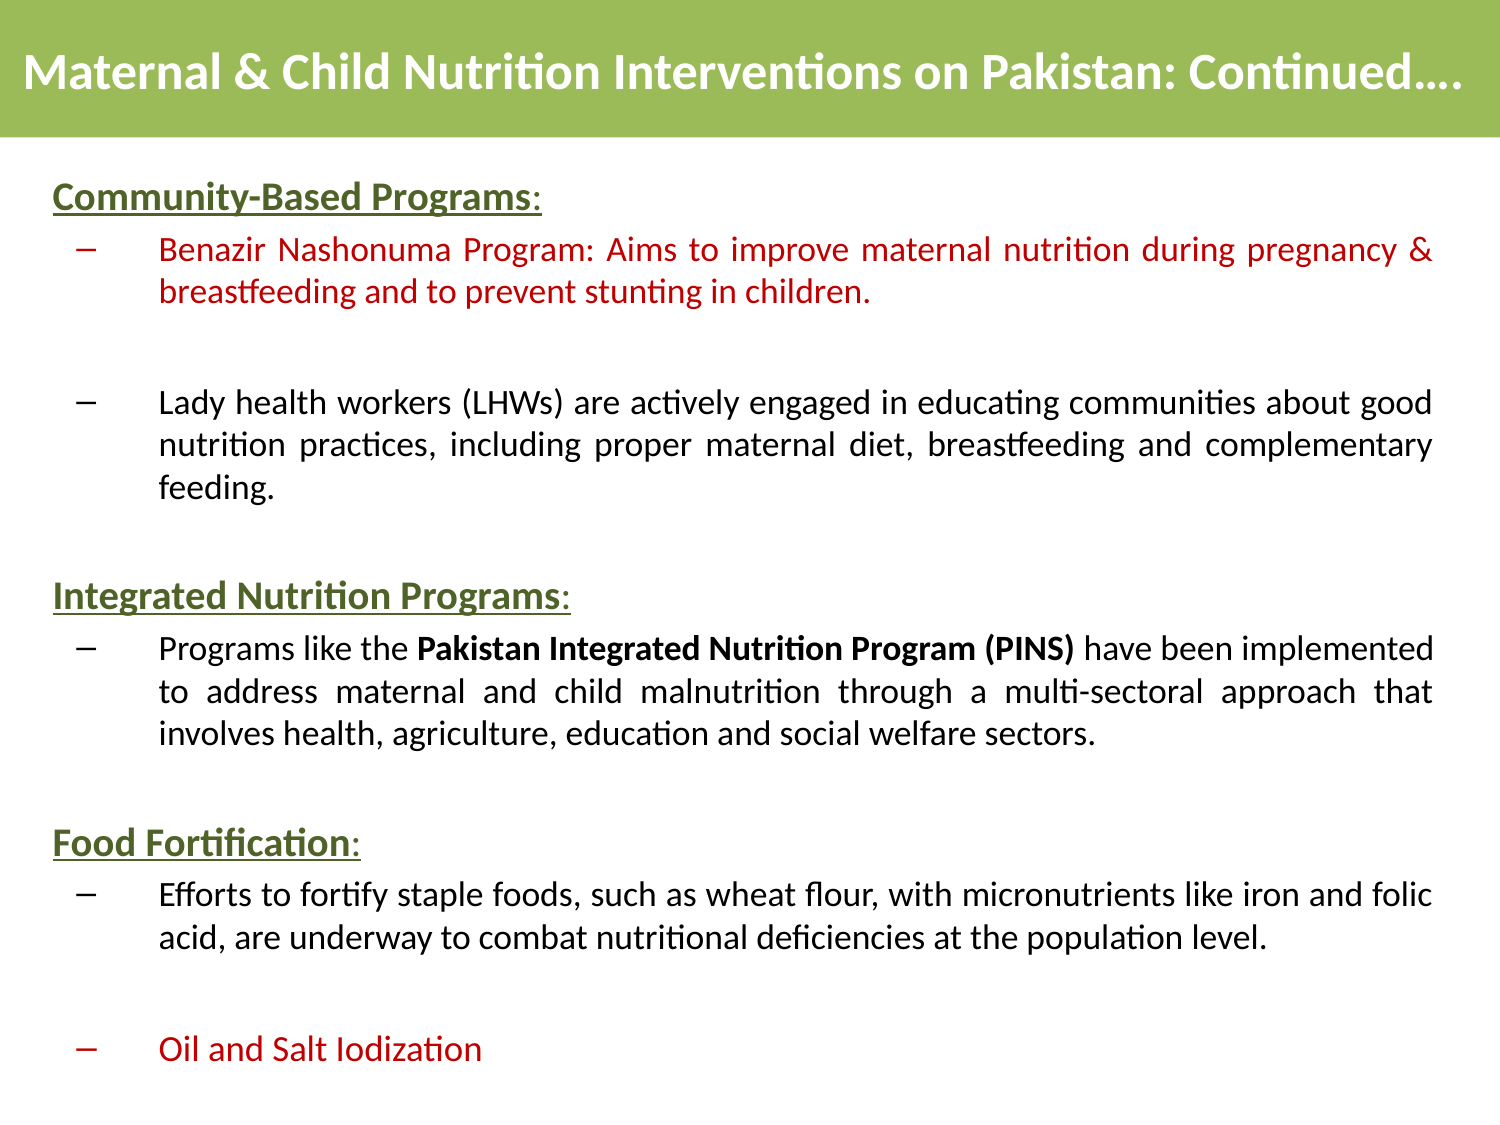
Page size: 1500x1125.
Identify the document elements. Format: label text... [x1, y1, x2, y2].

text_box Maternal & Child Nutrition Interventions on Pakistan: Continued…. [0, 0, 1500, 138]
list Community-Based Programs: Benazir Nashonuma Program: Aims to improve maternal nutrition during pregnancy & breastfeeding and to prevent stunting in children. Lady health workers (LHWs) are actively engaged in educating communities about good nutrition practices, including proper maternal diet, breastfeeding and complementary feeding. Integrated Nutrition Programs: Programs like the Pakistan Integrated Nutrition Program (PINS) have been implemented to address maternal and child malnutrition through a multi-sectoral approach that involves health, agriculture, education and social welfare sectors. Food Fortification: Efforts to fortify staple foods, such as wheat flour, with micronutrients like iron and folic acid, are underway to combat nutritional deficiencies at the population level. Oil and Salt Iodization [37, 162, 1450, 1088]
